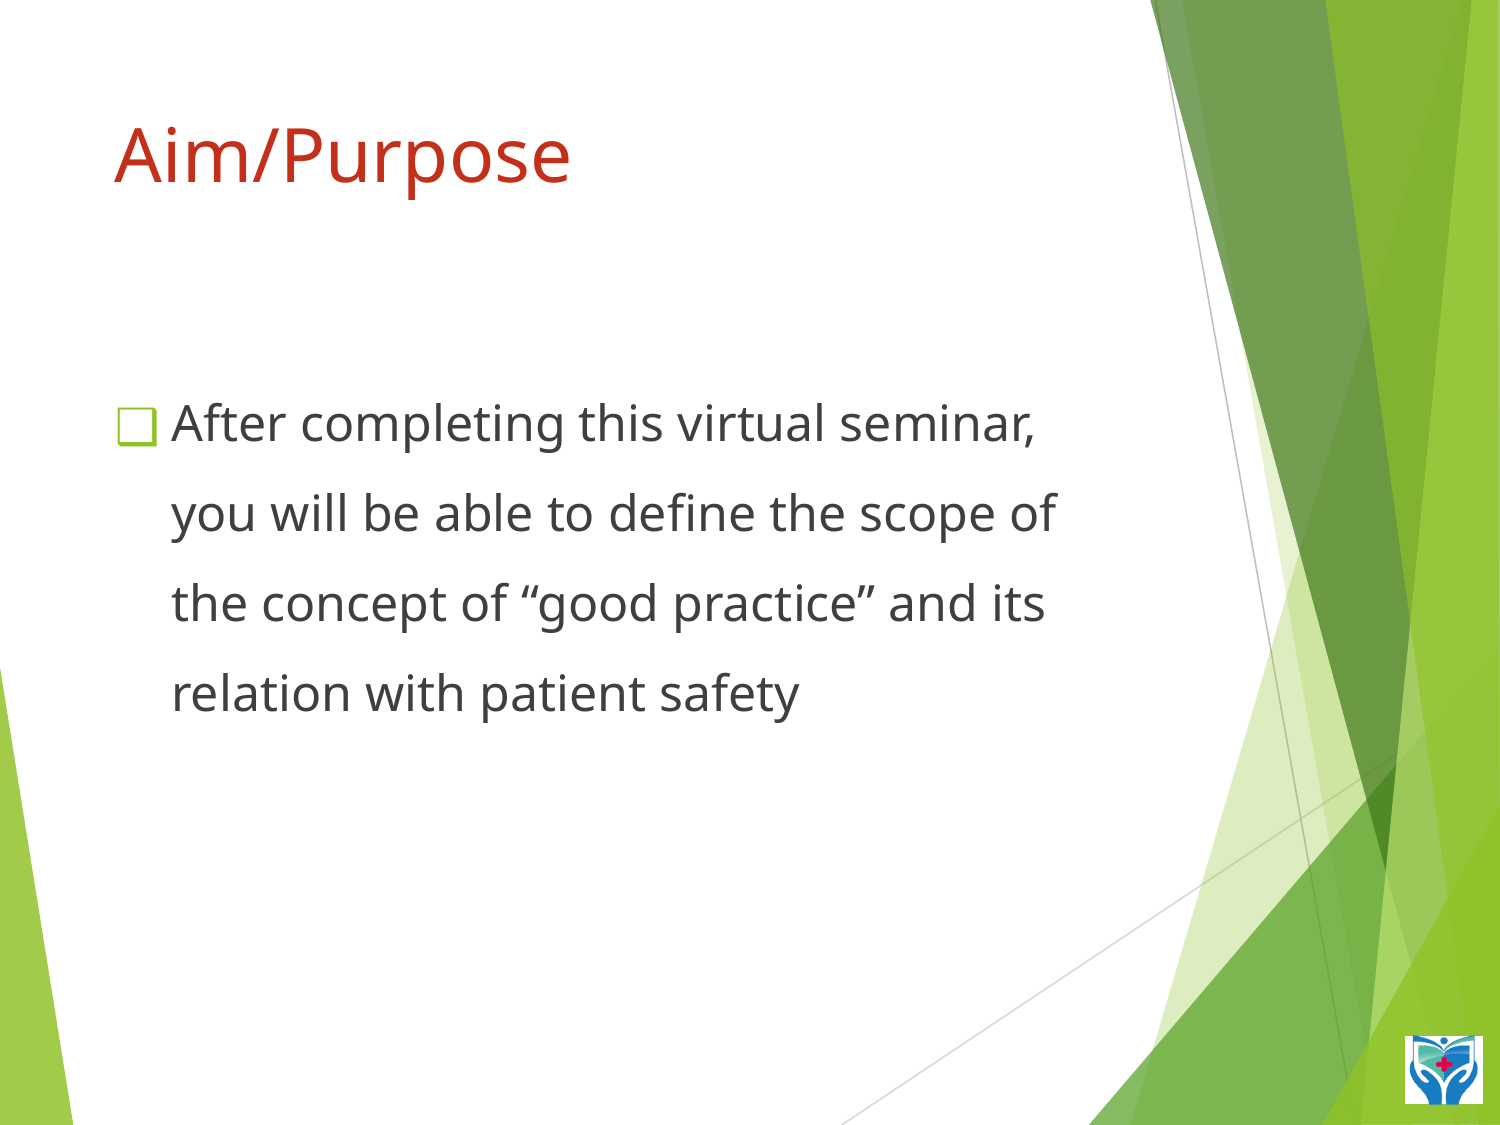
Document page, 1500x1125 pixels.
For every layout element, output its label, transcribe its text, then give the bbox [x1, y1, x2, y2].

title Aim/Purpose [99, 99, 1142, 225]
picture [1404, 1035, 1483, 1105]
list After completing this virtual seminar, you will be able to define the scope of the concept of “good practice” and its relation with patient safety [99, 354, 1142, 992]
